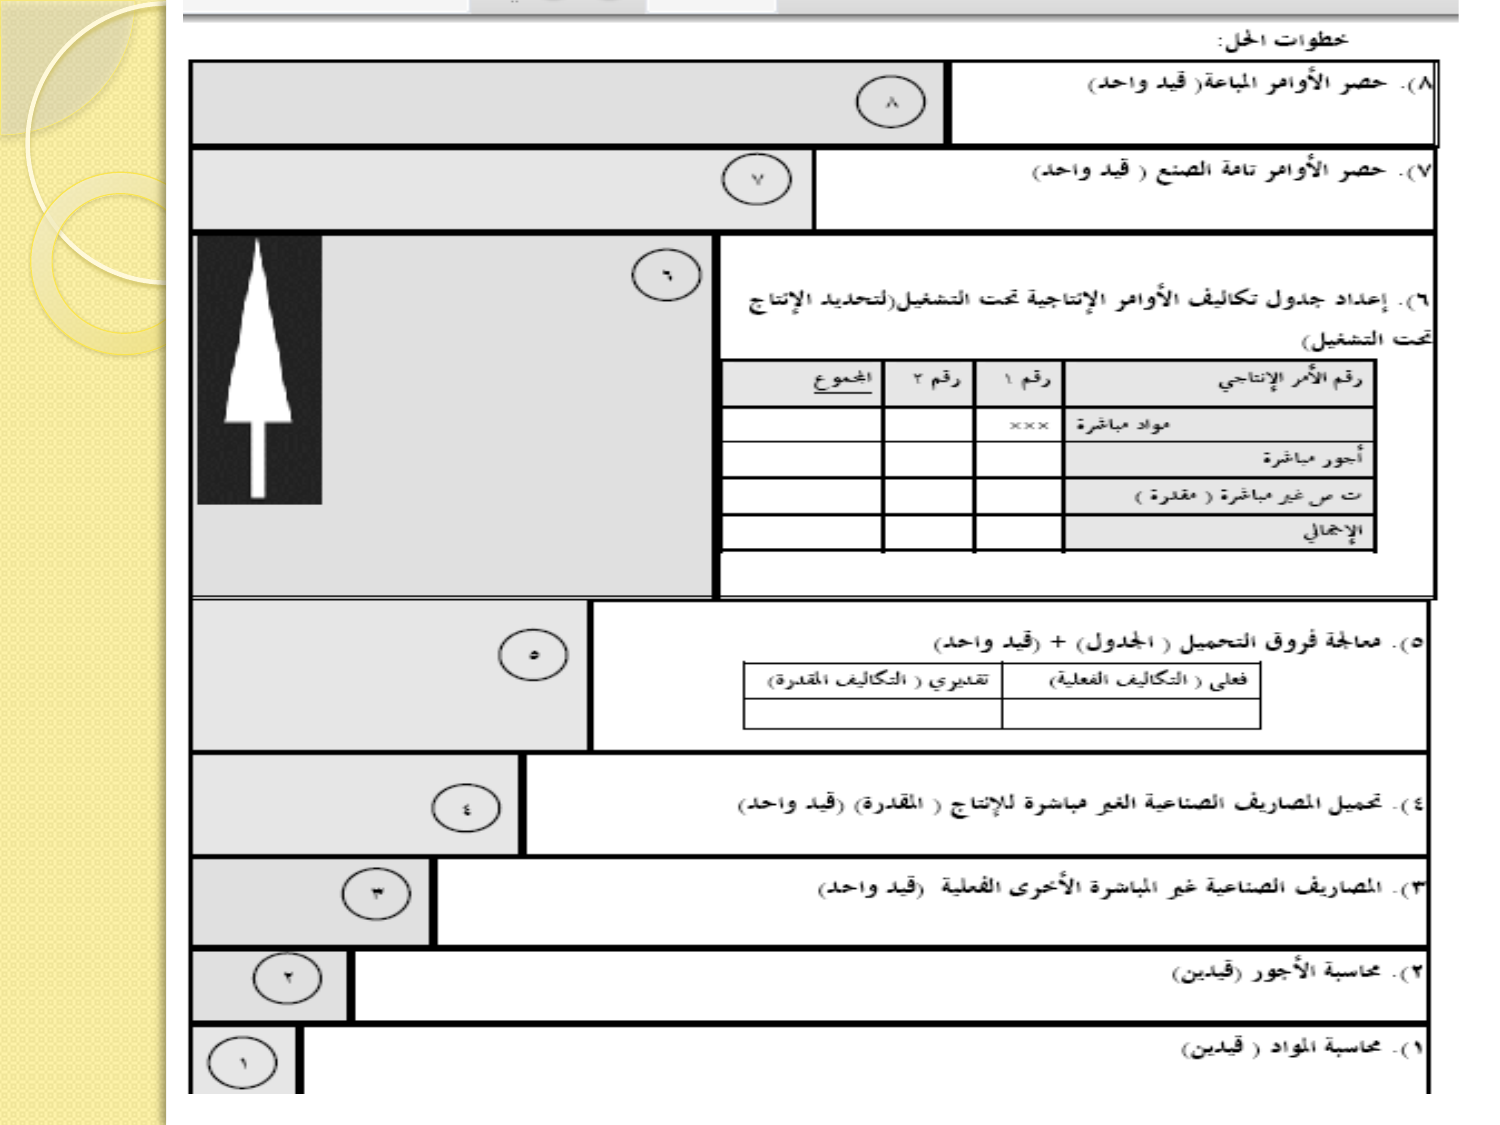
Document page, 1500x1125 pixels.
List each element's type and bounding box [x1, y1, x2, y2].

picture [182, 0, 1459, 1095]
